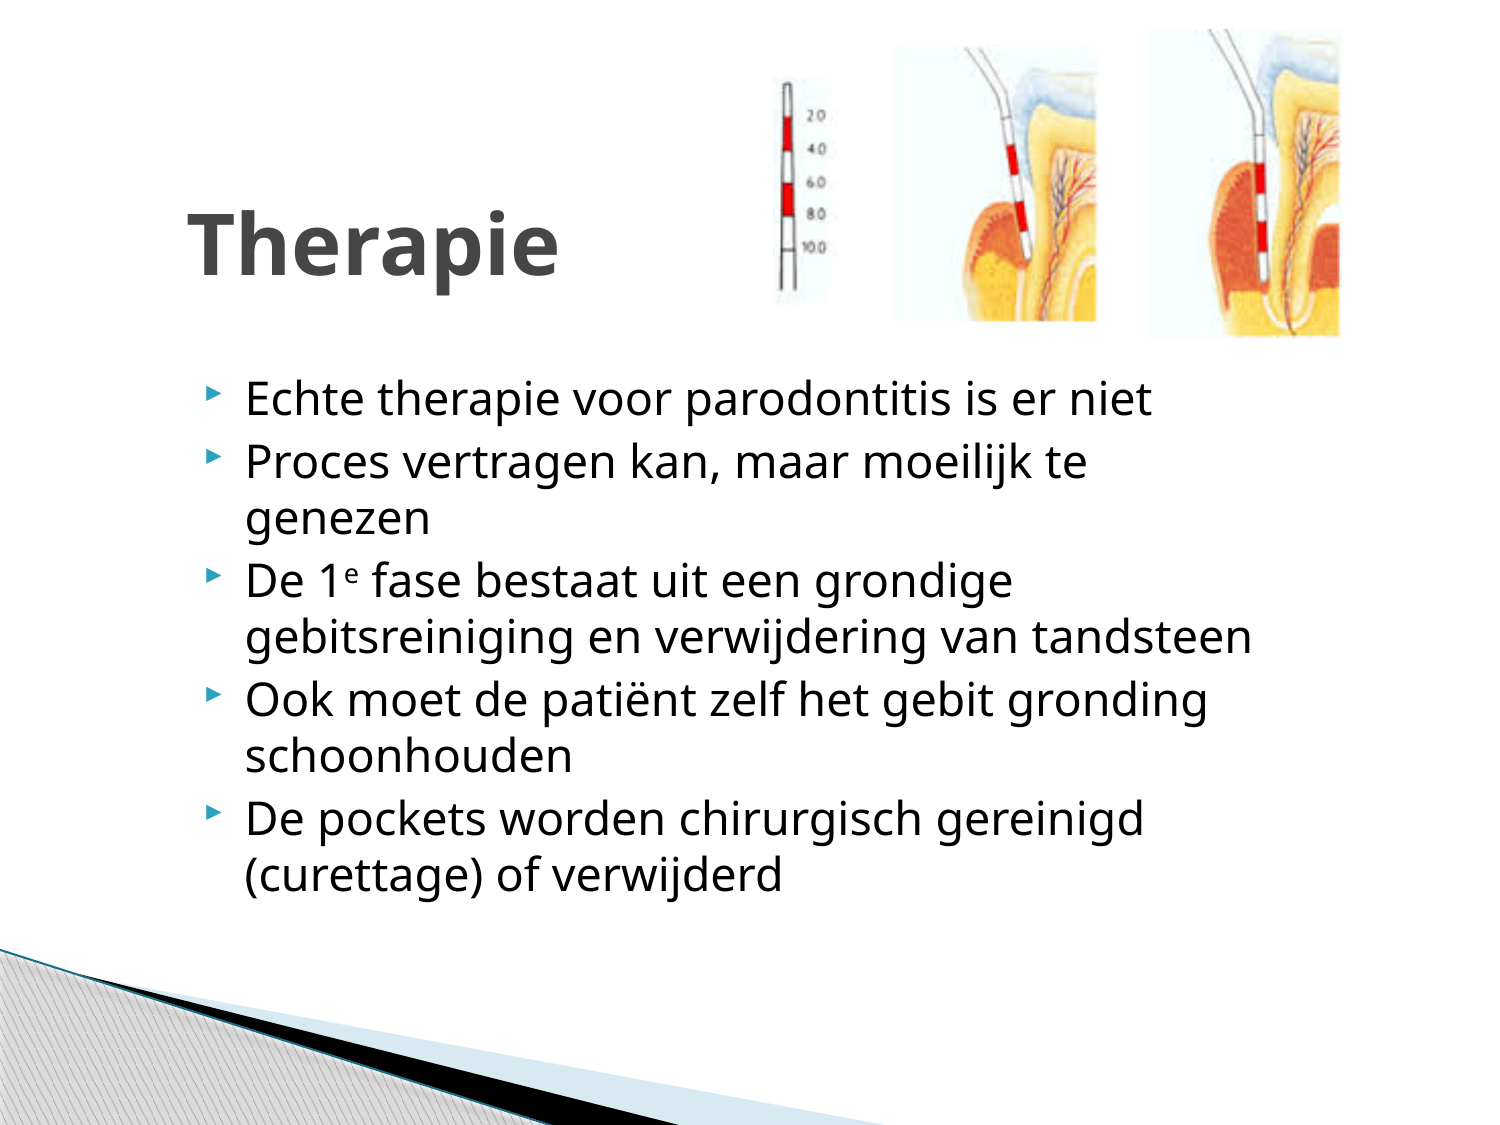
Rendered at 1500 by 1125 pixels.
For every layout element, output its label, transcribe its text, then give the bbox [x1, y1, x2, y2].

title Therapie [171, 168, 767, 315]
list Echte therapie voor parodontitis is er niet Proces vertragen kan, maar moeilijk te genezen De 1e fase bestaat uit een grondige gebitsreiniging en verwijdering van tandsteen Ook moet de patiënt zelf het gebit gronding schoonhouden De pockets worden chirurgisch gereinigd (curettage) of verwijderd [171, 361, 1283, 957]
picture [773, 29, 1342, 339]
